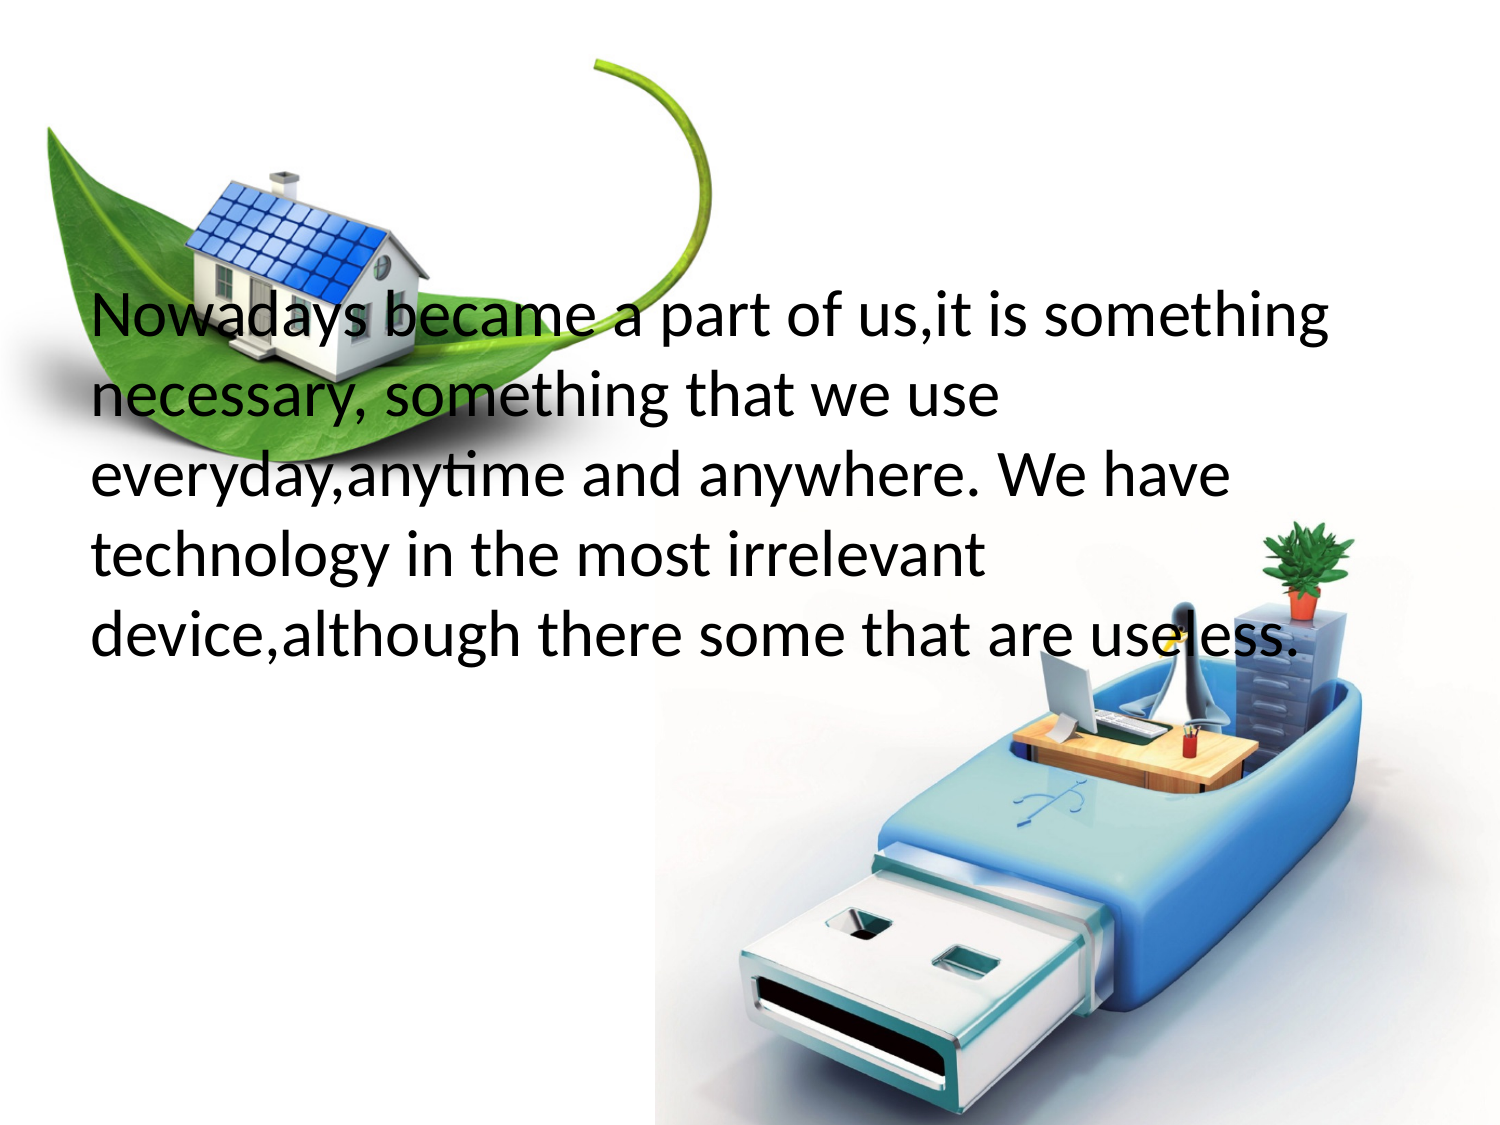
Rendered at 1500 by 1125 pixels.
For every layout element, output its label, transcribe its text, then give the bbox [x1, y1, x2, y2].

list Nowadays became a part of us,it is something necessary, something that we use everyday,anytime and anywhere. We have technology in the most irrelevant device,although there some that are useless. [746, 262, 1425, 488]
list Nowadays became a part of us,it is something necessary, something that we use everyday,anytime and anywhere. We have technology in the most irrelevant device,although there some that are useless. [75, 521, 650, 1005]
picture [0, 11, 1500, 1125]
